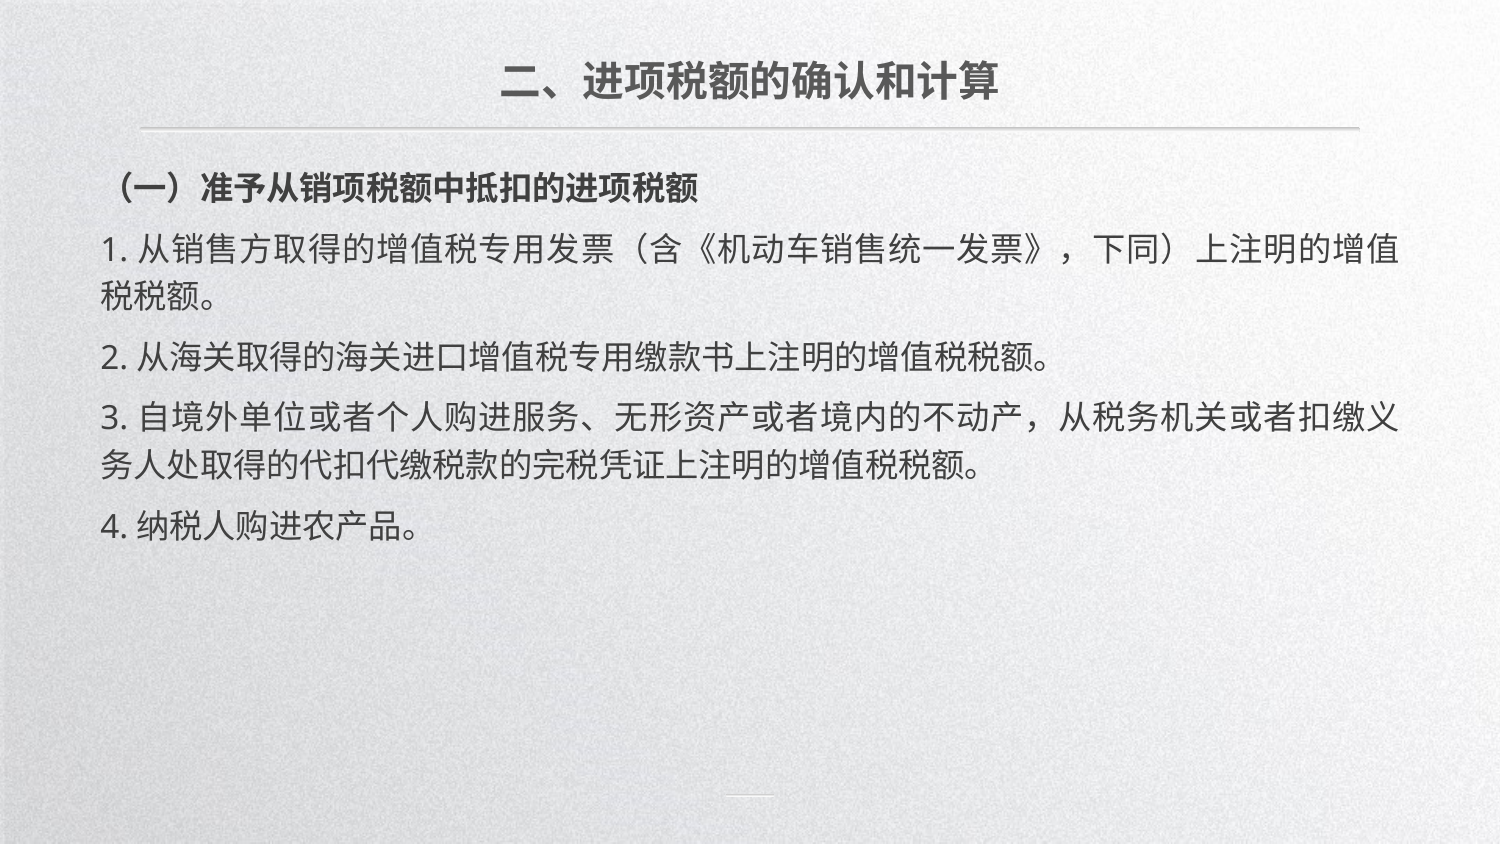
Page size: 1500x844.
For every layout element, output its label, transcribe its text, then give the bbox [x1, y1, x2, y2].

text_box 二、进项税额的确认和计算 [460, 49, 1039, 111]
text_box （一）准予从销项税额中抵扣的进项税额 1.从销售方取得的增值税专用发票（含《机动车销售统一发票》，下同）上注明的增值税税额。 2.从海关取得的海关进口增值税专用缴款书上注明的增值税税额。 3.自境外单位或者个人购进服务、无形资产或者境内的不动产，从税务机关或者扣缴义务人处取得的代扣代缴税款的完税凭证上注明的增值税税额。 4.纳税人购进农产品。 [100, 159, 1400, 606]
picture [0, 0, 1500, 844]
